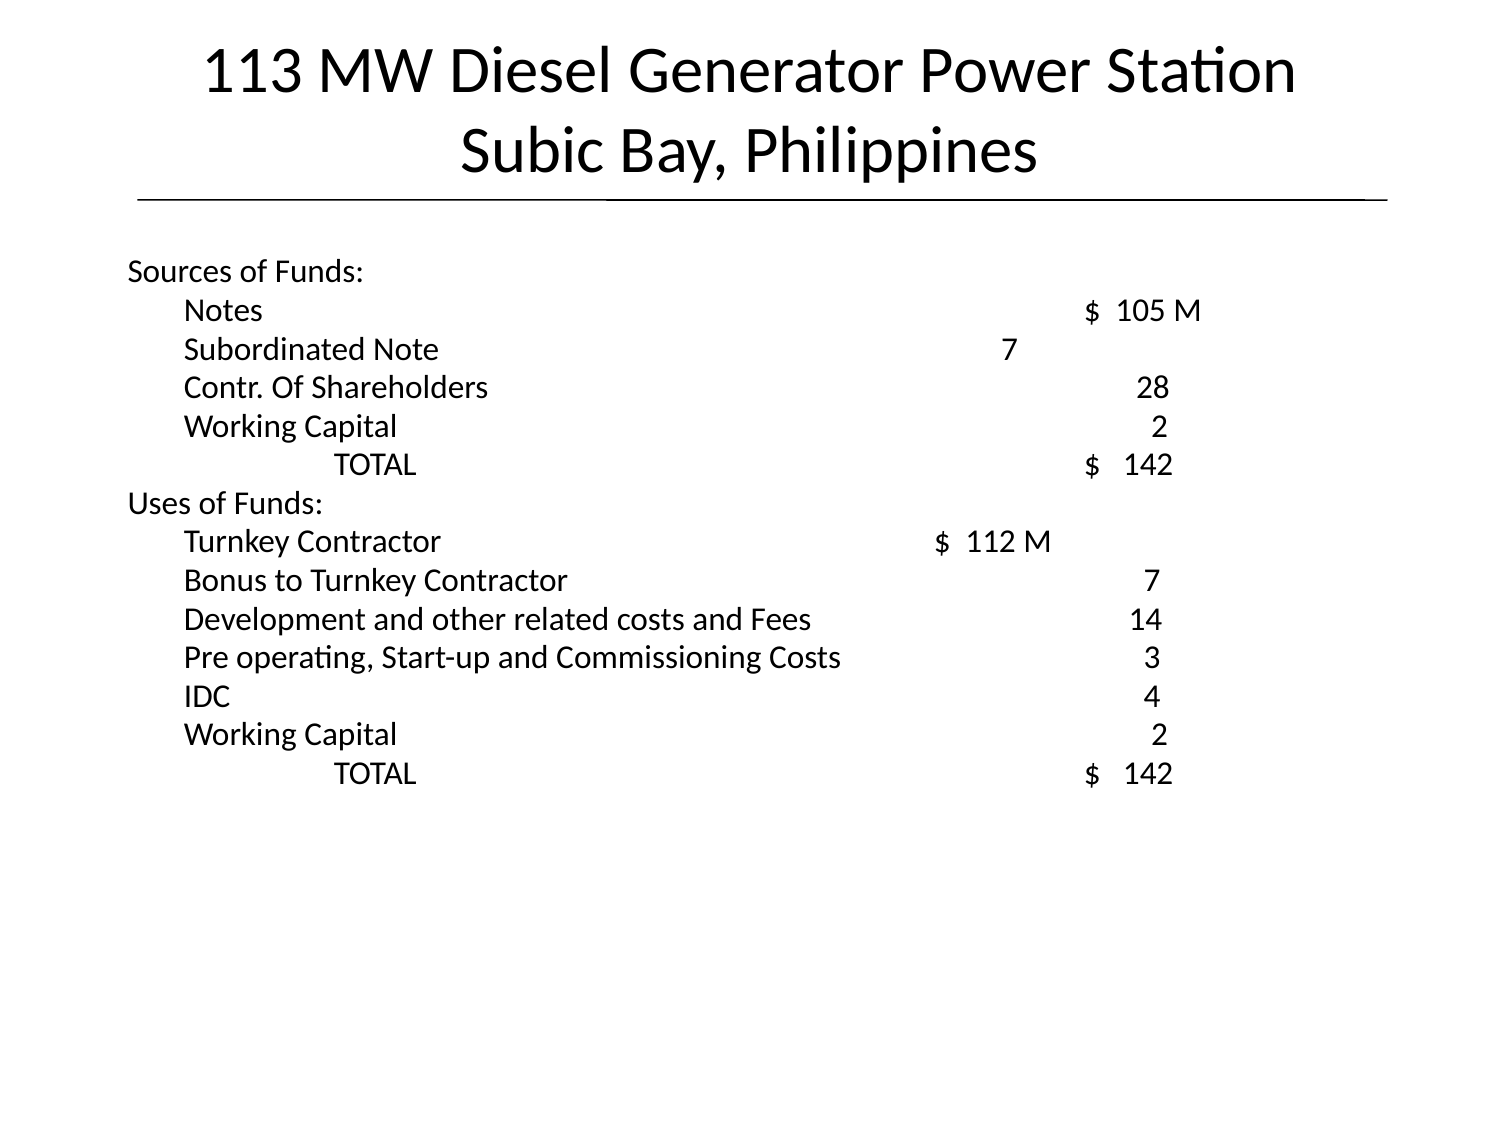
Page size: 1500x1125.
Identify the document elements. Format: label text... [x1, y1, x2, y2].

title 113 MW Diesel Generator Power Station Subic Bay, Philippines [112, 37, 1388, 175]
list Sources of Funds: Notes $ 105 M Subordinated Note 7 Contr. Of Shareholders 28 Working Capital 2 TOTAL $ 142 Uses of Funds: Turnkey Contractor $ 112 M Bonus to Turnkey Contractor 7 Development and other related costs and Fees 14 Pre operating, Start-up and Commissioning Costs 3 IDC 4 Working Capital 2 TOTAL $ 142 [112, 249, 1388, 963]
